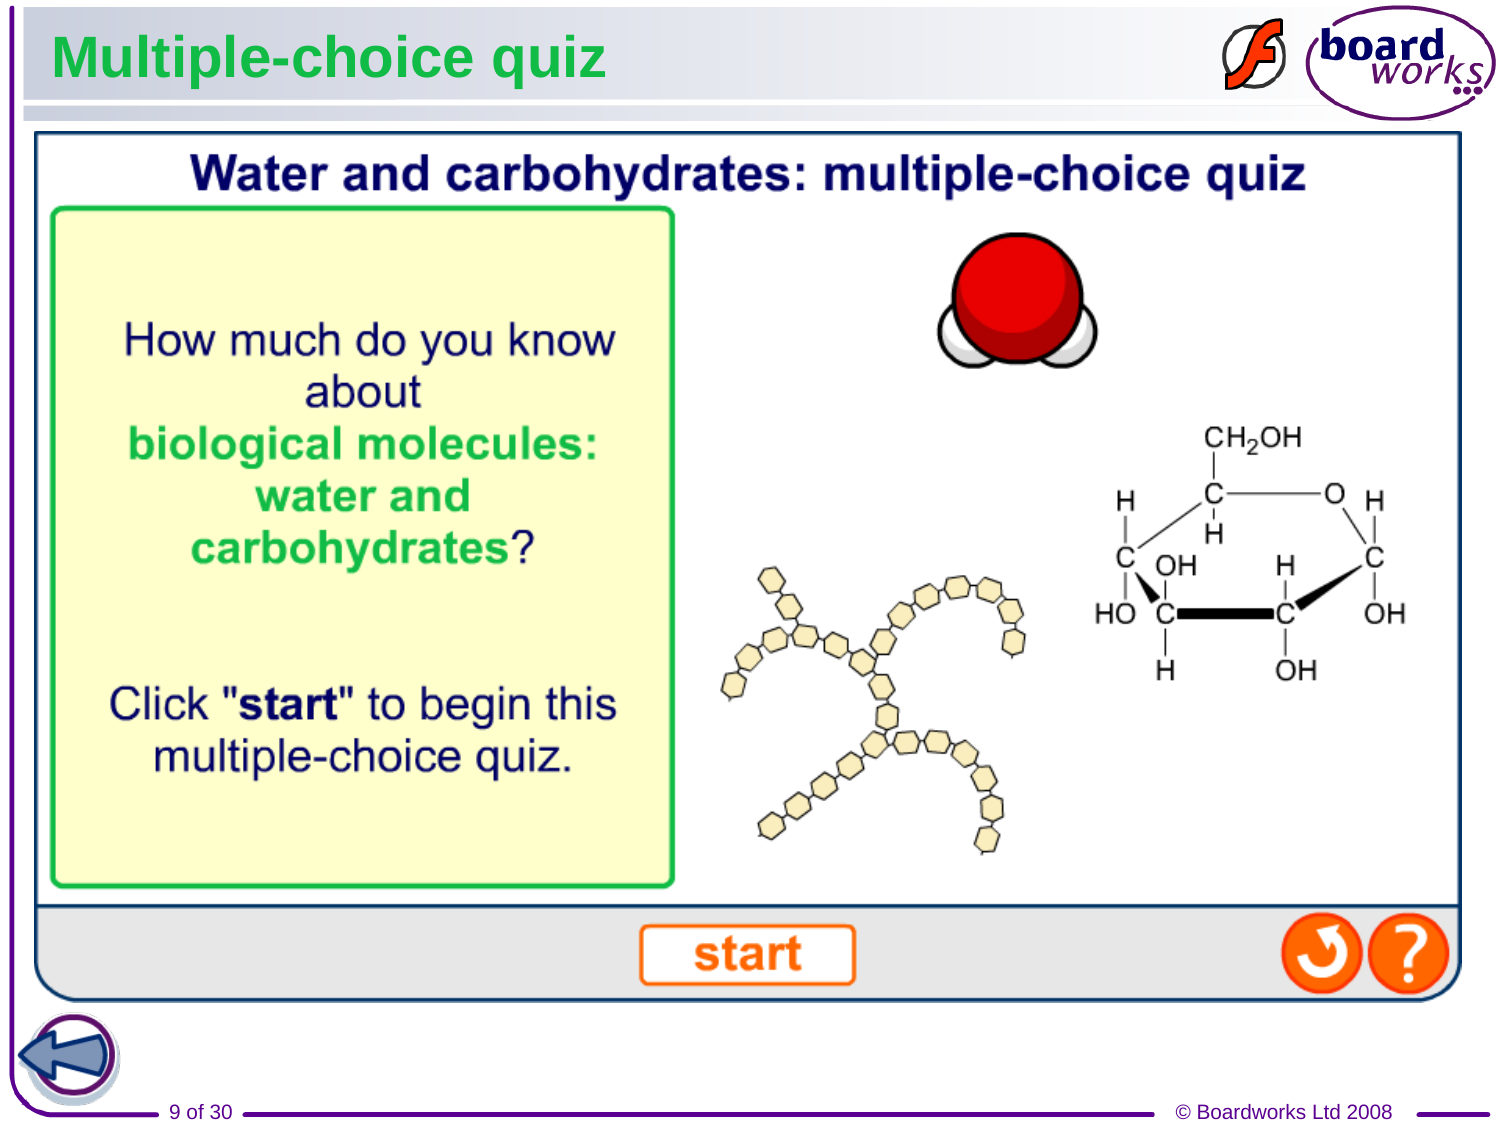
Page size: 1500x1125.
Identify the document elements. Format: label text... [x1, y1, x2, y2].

picture [0, 0, 1500, 1125]
title Multiple-choice quiz [36, 8, 1225, 99]
